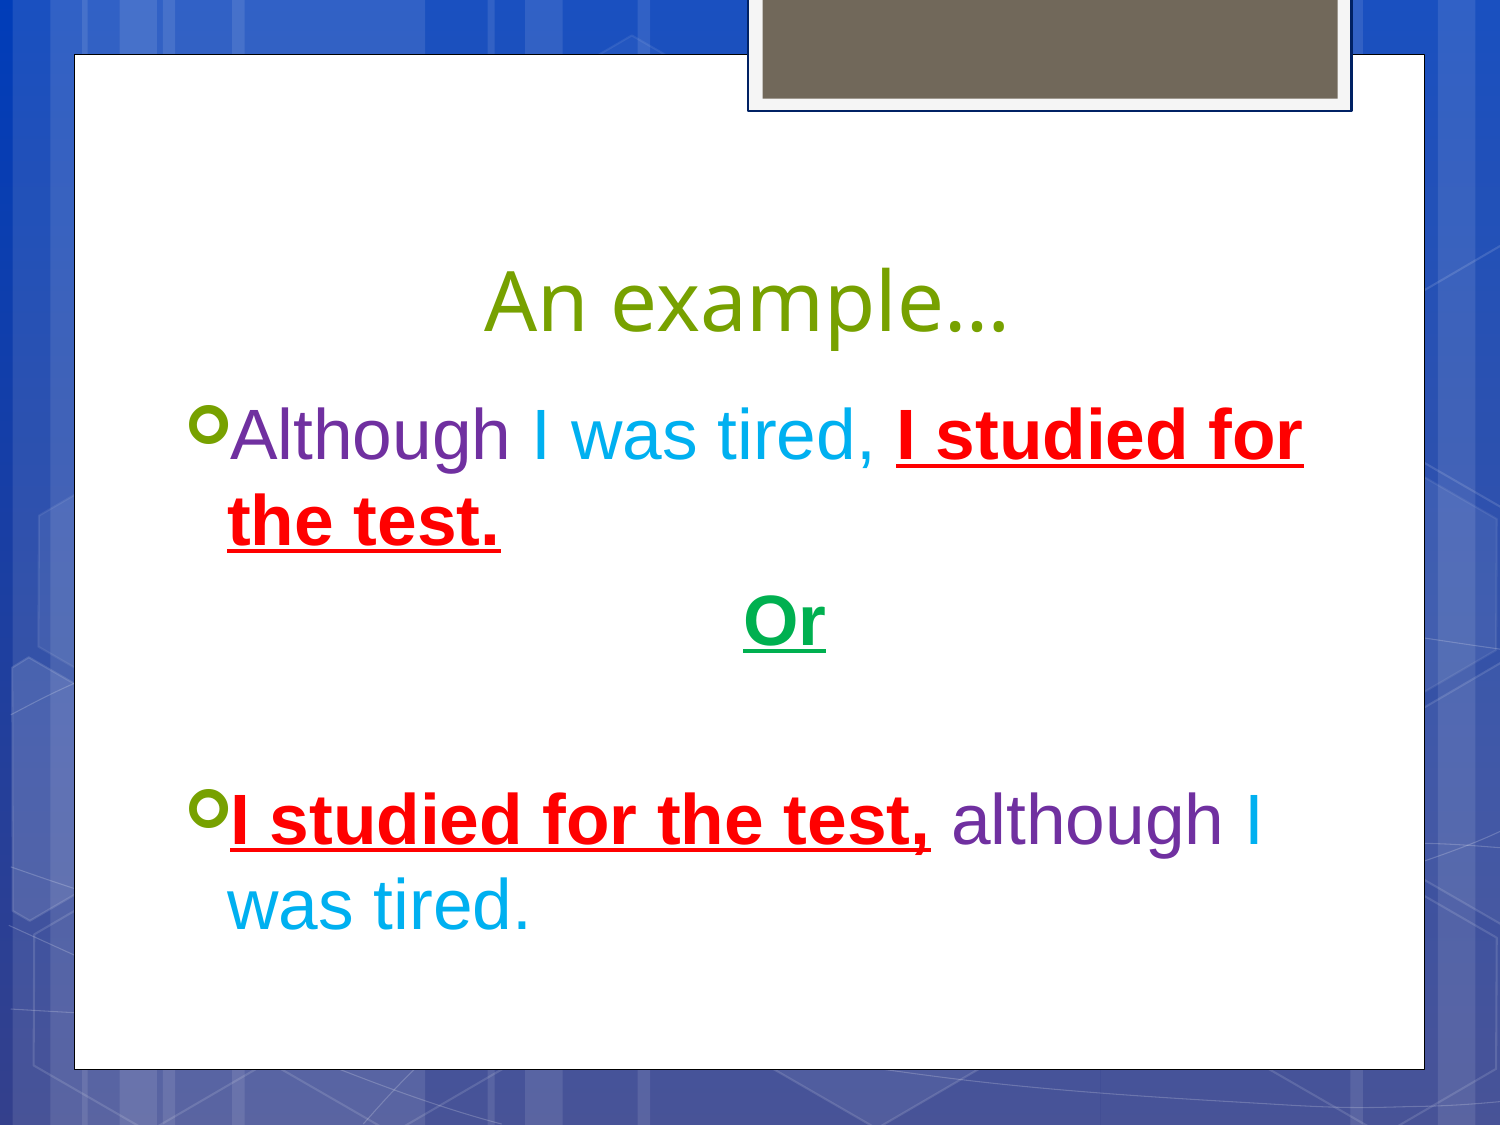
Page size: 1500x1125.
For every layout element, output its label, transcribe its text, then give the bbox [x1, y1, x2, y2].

title An example… [171, 168, 1324, 357]
list Although I was tired, I studied for the test. Or I studied for the test, although I was tired. [112, 381, 1400, 957]
